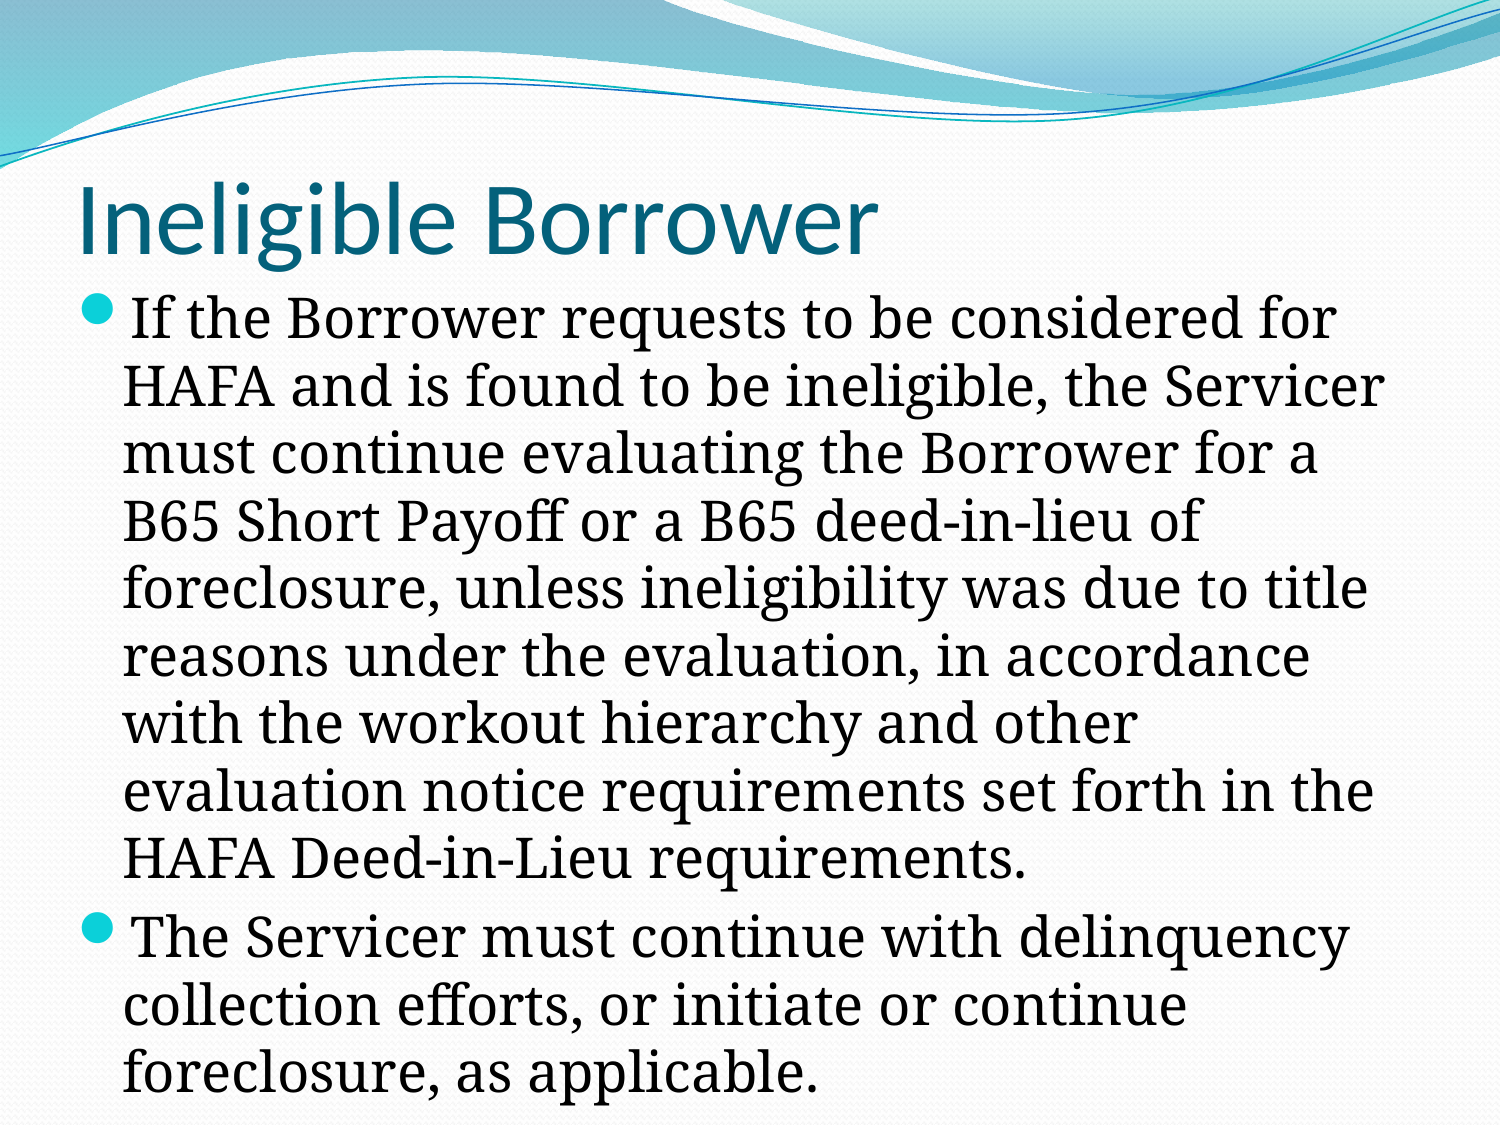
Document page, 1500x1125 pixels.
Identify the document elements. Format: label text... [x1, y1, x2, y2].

title Ineligible Borrower [75, 87, 1425, 275]
list If the Borrower requests to be considered for HAFA and is found to be ineligible, the Servicer must continue evaluating the Borrower for a B65 Short Payoff or a B65 deed-in-lieu of foreclosure, unless ineligibility was due to title reasons under the evaluation, in accordance with the workout hierarchy and other evaluation notice requirements set forth in the HAFA Deed-in-Lieu requirements. The Servicer must continue with delinquency collection efforts, or initiate or continue foreclosure, as applicable. [62, 275, 1413, 1100]
